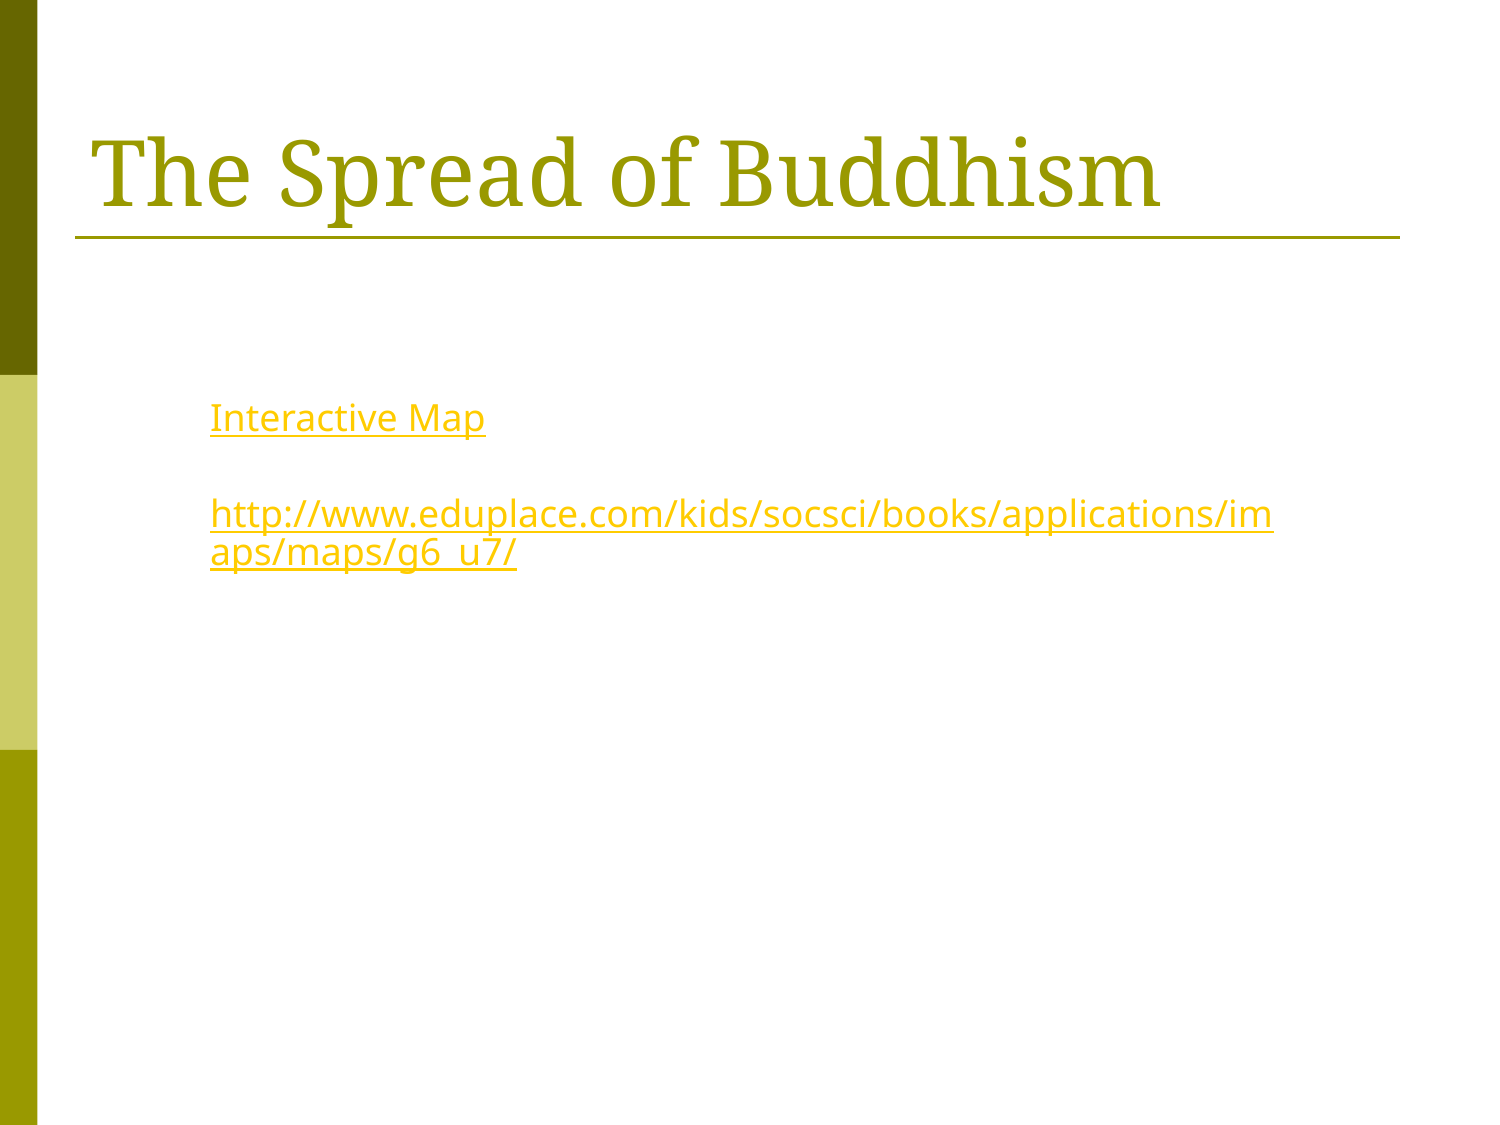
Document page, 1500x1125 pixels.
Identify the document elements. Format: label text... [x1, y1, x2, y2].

text_box Interactive Map http://www.eduplace.com/kids/socsci/books/applications/imaps/maps/g6_u7/ [195, 386, 1296, 629]
title The Spread of Buddhism [75, 45, 1425, 233]
